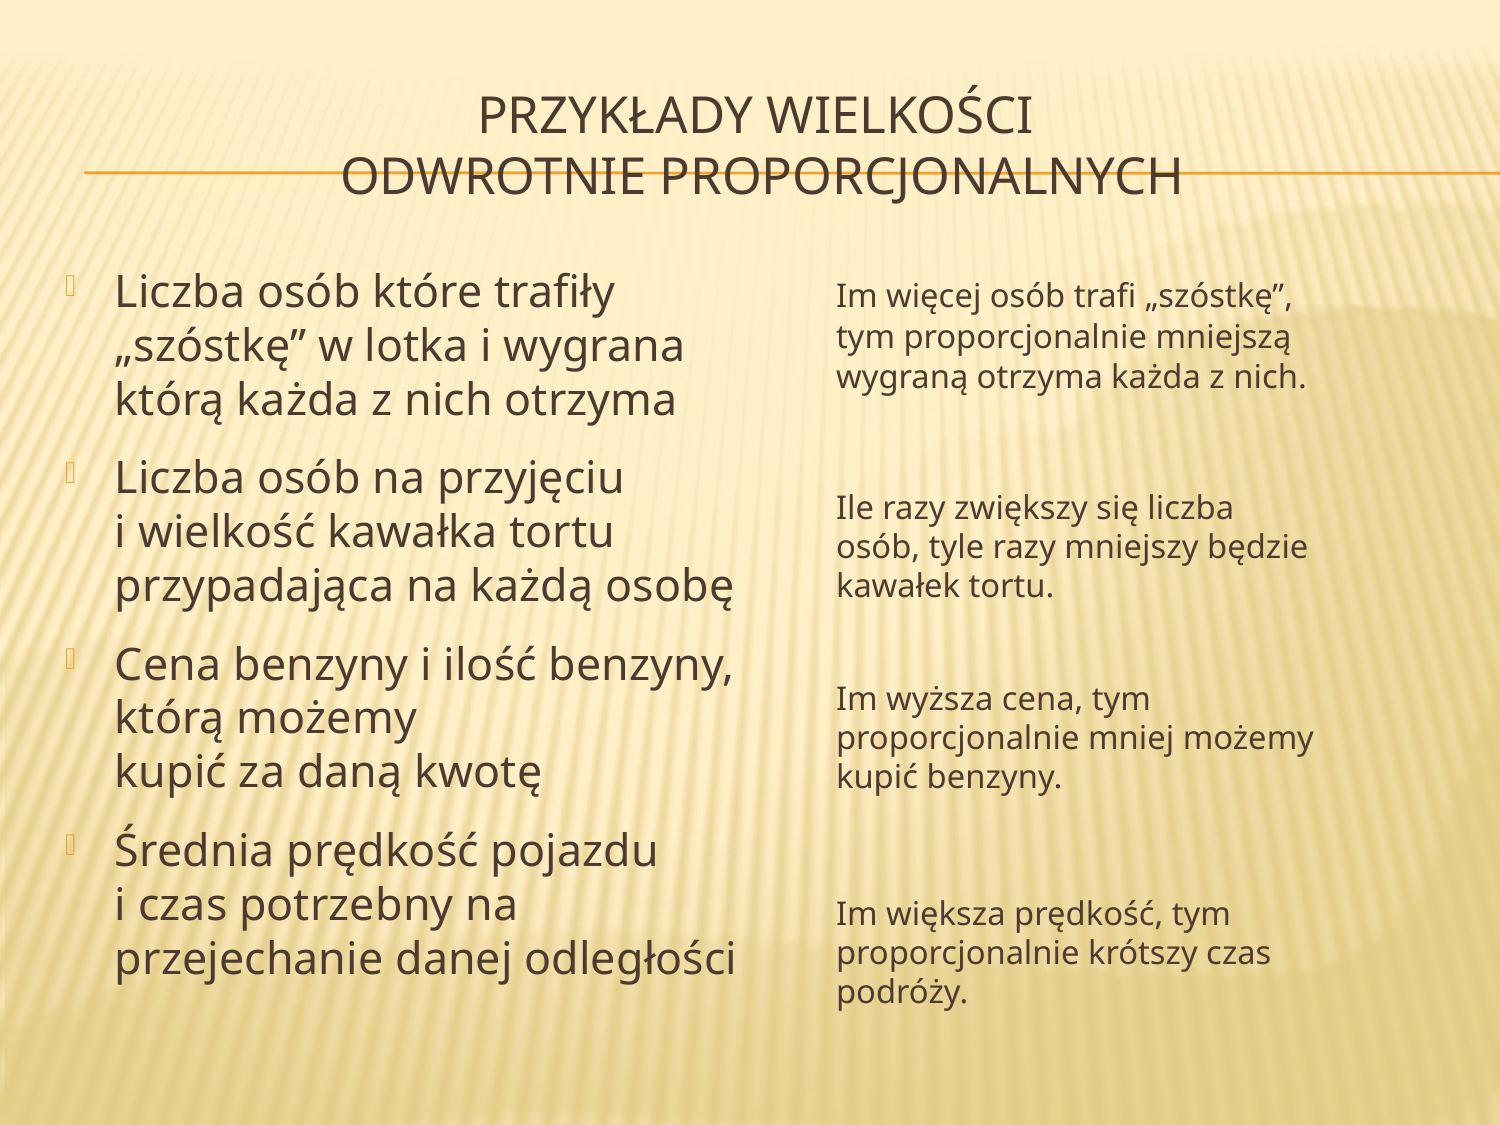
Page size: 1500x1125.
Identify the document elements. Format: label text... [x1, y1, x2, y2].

title Przykłady Wielkości odwrotnie proporcjonalnych [50, 75, 1475, 213]
list Liczba osób które trafiły „szóstkę” w lotka i wygrana którą każda z nich otrzyma Liczba osób na przyjęciu i wielkość kawałka tortu przypadająca na każdą osobę Cena benzyny i ilość benzyny, którą możemy kupić za daną kwotę Średnia prędkość pojazdu i czas potrzebny na przejechanie danej odległości Im więcej osób trafi „szóstkę”, tym proporcjonalnie mniejszą wygraną otrzyma każda z nich. Ile razy zwiększy się liczba osób, tyle razy mniejszy będzie kawałek tortu. Im wyższa cena, tym proporcjonalnie mniej możemy kupić benzyny. Im większa prędkość, tym proporcjonalnie krótszy czas podróży. [50, 254, 1475, 1035]
